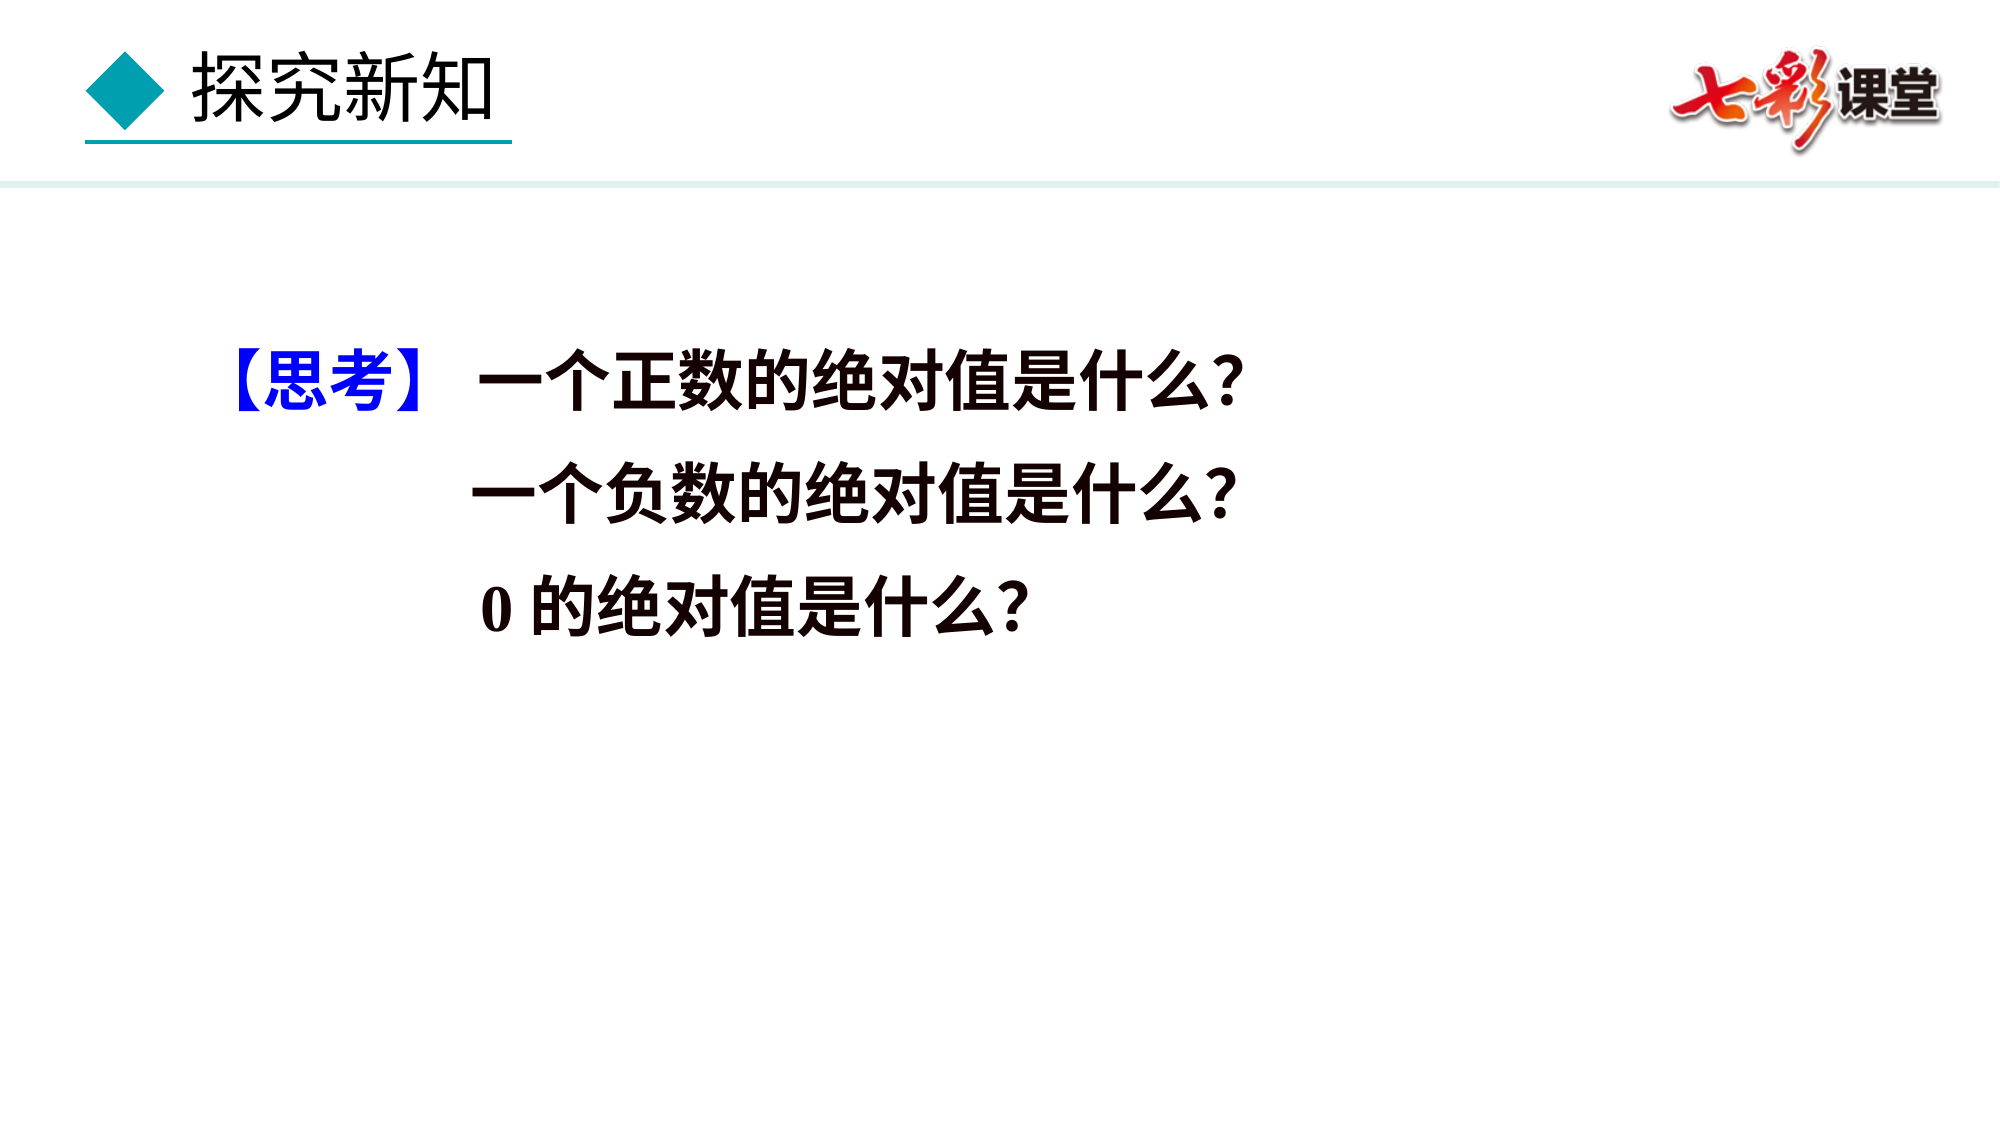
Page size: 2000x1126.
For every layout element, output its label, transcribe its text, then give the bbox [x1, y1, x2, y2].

text_box 【思考】 一个正数的绝对值是什么？ 一个负数的绝对值是什么？ 0的绝对值是什么？ [175, 328, 1500, 656]
picture [1666, 42, 1948, 157]
